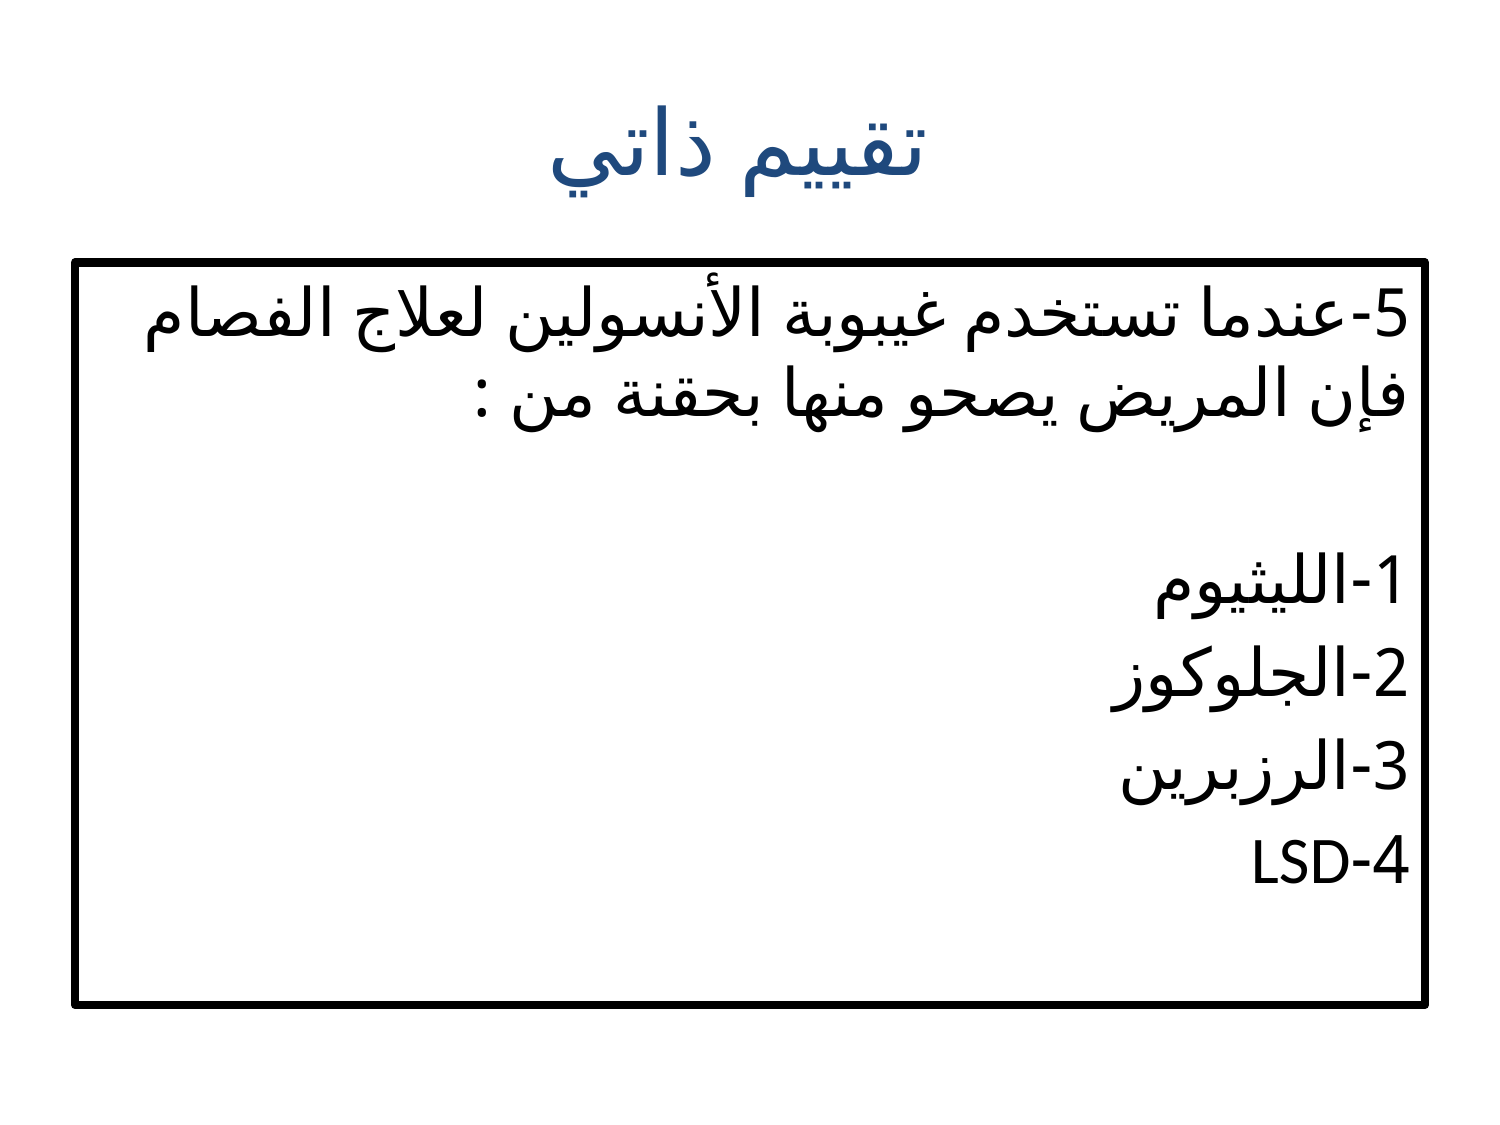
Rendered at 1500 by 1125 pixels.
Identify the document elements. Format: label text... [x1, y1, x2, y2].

title تقييم ذاتي [75, 45, 1425, 233]
list 5-عندما تستخدم غيبوبة الأنسولين لعلاج الفصام فإن المريض يصحو منها بحقنة من : 1-الليثيوم 2-الجلوكوز 3-الرزبرين 4-LSD [75, 262, 1425, 1005]
